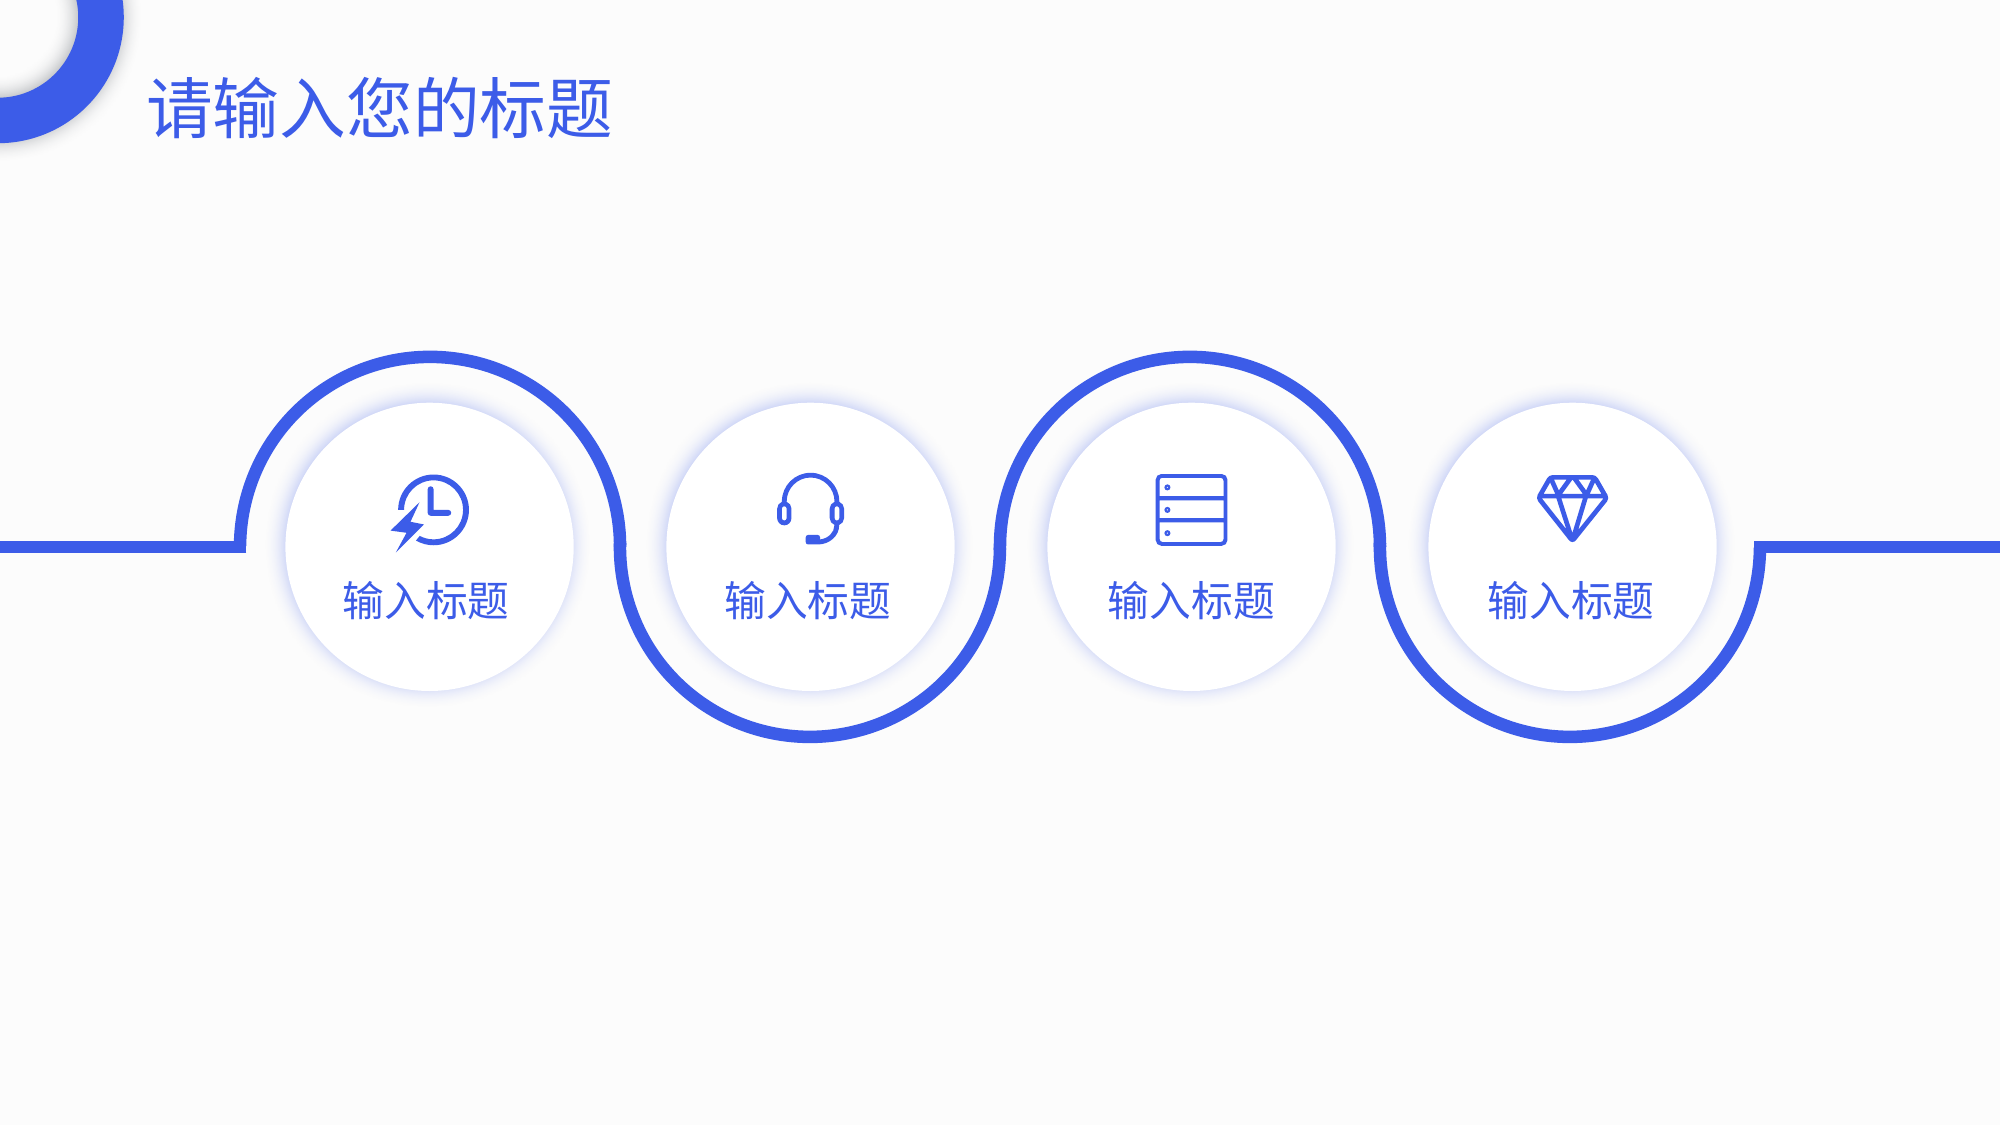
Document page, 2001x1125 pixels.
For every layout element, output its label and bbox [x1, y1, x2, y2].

text_box [0, 0, 825, 156]
text_box [1428, 402, 1717, 691]
text_box [1047, 402, 1336, 691]
text_box [666, 402, 955, 691]
text_box [0, 356, 2000, 737]
text_box [285, 402, 574, 691]
